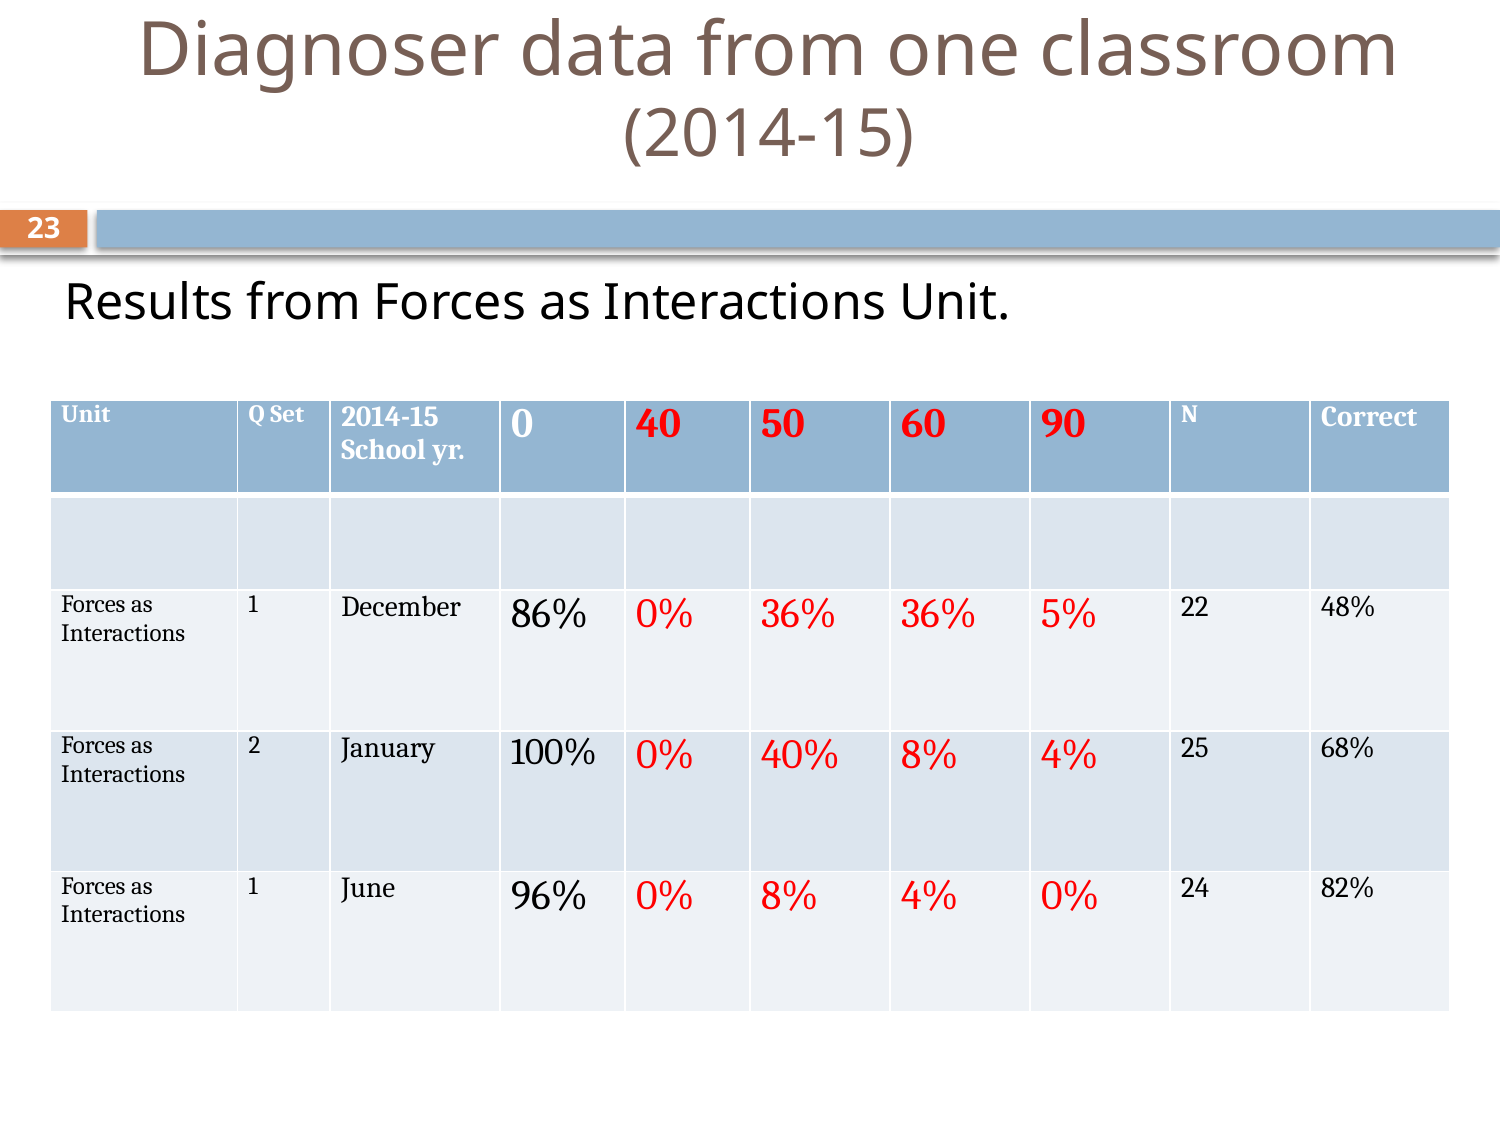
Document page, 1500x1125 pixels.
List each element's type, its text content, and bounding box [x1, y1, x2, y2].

table_header Unit [51, 401, 237, 492]
table_cell 4% [891, 872, 1029, 1011]
table_header 60 [891, 401, 1029, 492]
table_header N [1171, 401, 1309, 492]
table_cell 36% [891, 591, 1029, 730]
table_cell [238, 498, 329, 589]
table_cell 8% [891, 732, 1029, 871]
table_cell 0% [1031, 872, 1169, 1011]
table_cell [1171, 498, 1309, 589]
table_cell 36% [751, 591, 889, 730]
table_cell 22 [1171, 591, 1309, 730]
table_cell 86% [501, 591, 624, 730]
table_cell 8% [751, 872, 889, 1011]
table_cell [1311, 498, 1449, 589]
table_cell [751, 498, 889, 589]
table_cell [501, 498, 624, 589]
table_cell 5% [1031, 591, 1169, 730]
table_header Correct [1311, 401, 1449, 492]
table_cell Forces as Interactions [51, 591, 237, 730]
table_cell 68% [1311, 732, 1449, 871]
table_cell 1 [238, 872, 329, 1011]
table_cell [891, 498, 1029, 589]
text_box Results from Forces as Interactions Unit. [50, 262, 1438, 338]
table_cell [626, 498, 749, 589]
table_header 90 [1031, 401, 1169, 492]
table_cell 24 [1171, 872, 1309, 1011]
table_cell 48% [1311, 591, 1449, 730]
table_cell [51, 498, 237, 589]
table_cell [331, 498, 499, 589]
table_header 40 [626, 401, 749, 492]
table_cell 0% [626, 872, 749, 1011]
table_header 0 [501, 401, 624, 492]
table_cell 100% [501, 732, 624, 871]
table_cell [1031, 498, 1169, 589]
table_header 2014-15 School yr. [331, 401, 499, 492]
table_cell January [331, 732, 499, 871]
table_header Q Set [238, 401, 329, 492]
slide_number 23 [0, 208, 88, 249]
table_cell June [331, 872, 499, 1011]
table_cell Forces as Interactions [51, 872, 237, 1011]
table_cell December [331, 591, 499, 730]
table_cell 82% [1311, 872, 1449, 1011]
table_cell 2 [238, 732, 329, 871]
table_cell 1 [238, 591, 329, 730]
table_cell 25 [1171, 732, 1309, 871]
title Diagnoser data from one classroom (2014-15) [100, 50, 1438, 200]
table_header 50 [751, 401, 889, 492]
table_cell 0% [626, 591, 749, 730]
table_cell 40% [751, 732, 889, 871]
table_cell Forces as Interactions [51, 732, 237, 871]
table_cell 0% [626, 732, 749, 871]
table_cell 4% [1031, 732, 1169, 871]
table_cell 96% [501, 872, 624, 1011]
